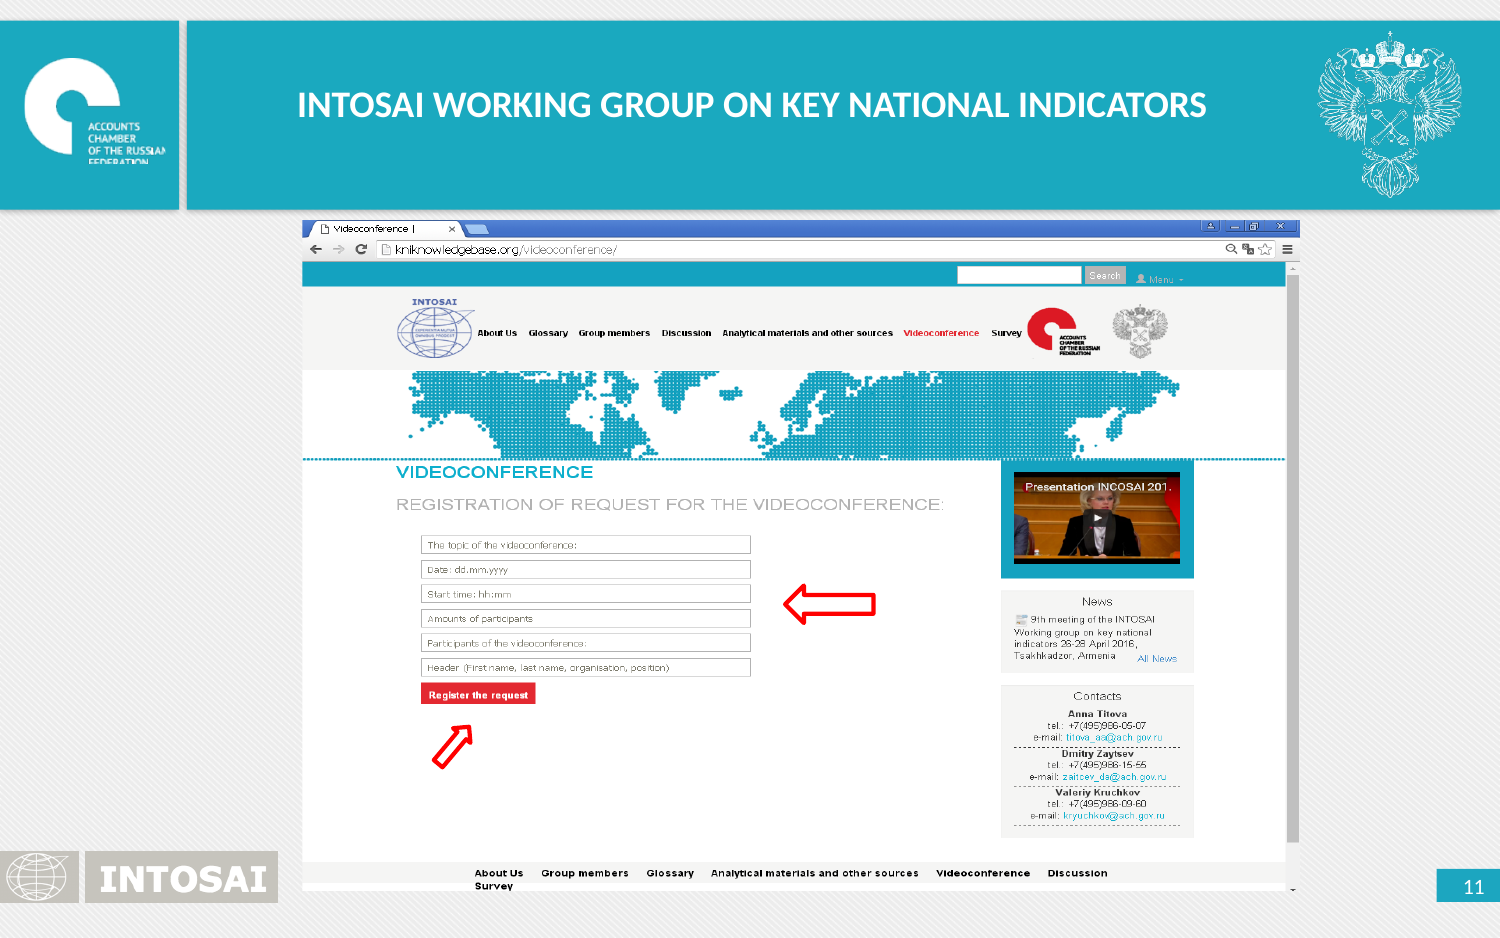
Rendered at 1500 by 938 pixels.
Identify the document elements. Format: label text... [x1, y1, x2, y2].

picture [0, 0, 1500, 938]
text_box INTOSAI WORKING GROUP ON KEY NATIONAL INDICATORS [282, 72, 1265, 133]
